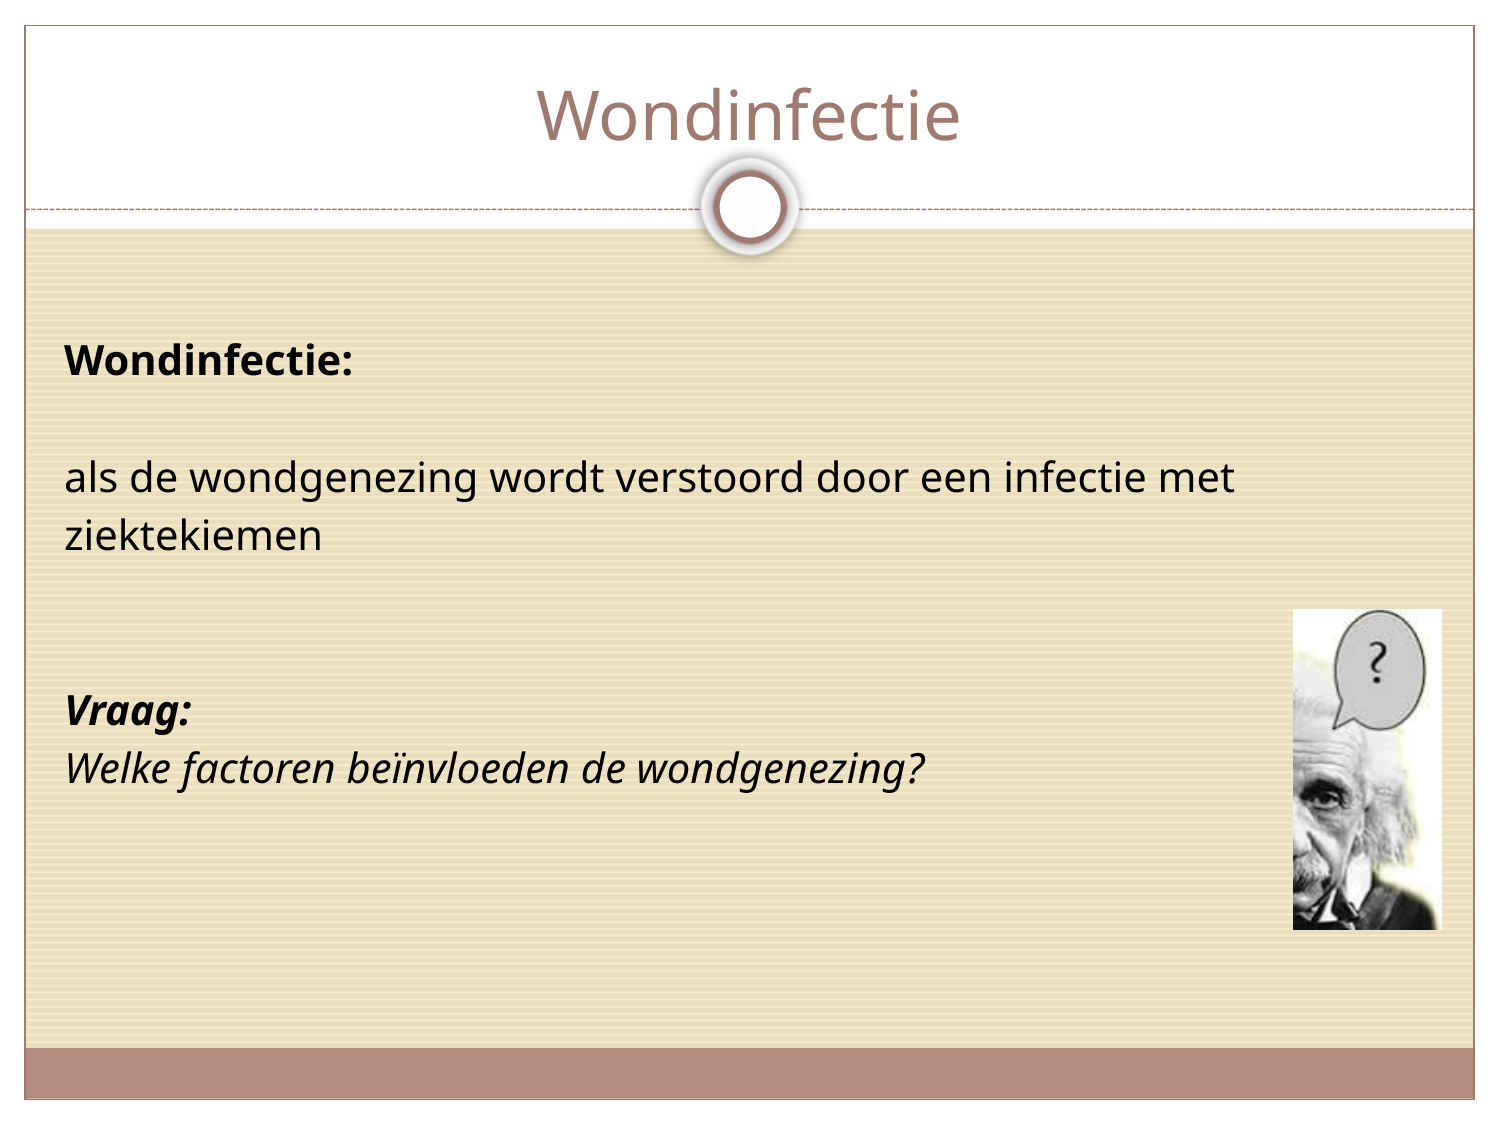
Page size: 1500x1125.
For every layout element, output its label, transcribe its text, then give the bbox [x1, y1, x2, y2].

picture [1293, 609, 1442, 930]
list Wondinfectie: als de wondgenezing wordt verstoord door een infectie met ziektekiemen Vraag: Welke factoren beïnvloeden de wondgenezing? [49, 250, 1445, 1001]
title Wondinfectie [49, 37, 1450, 162]
